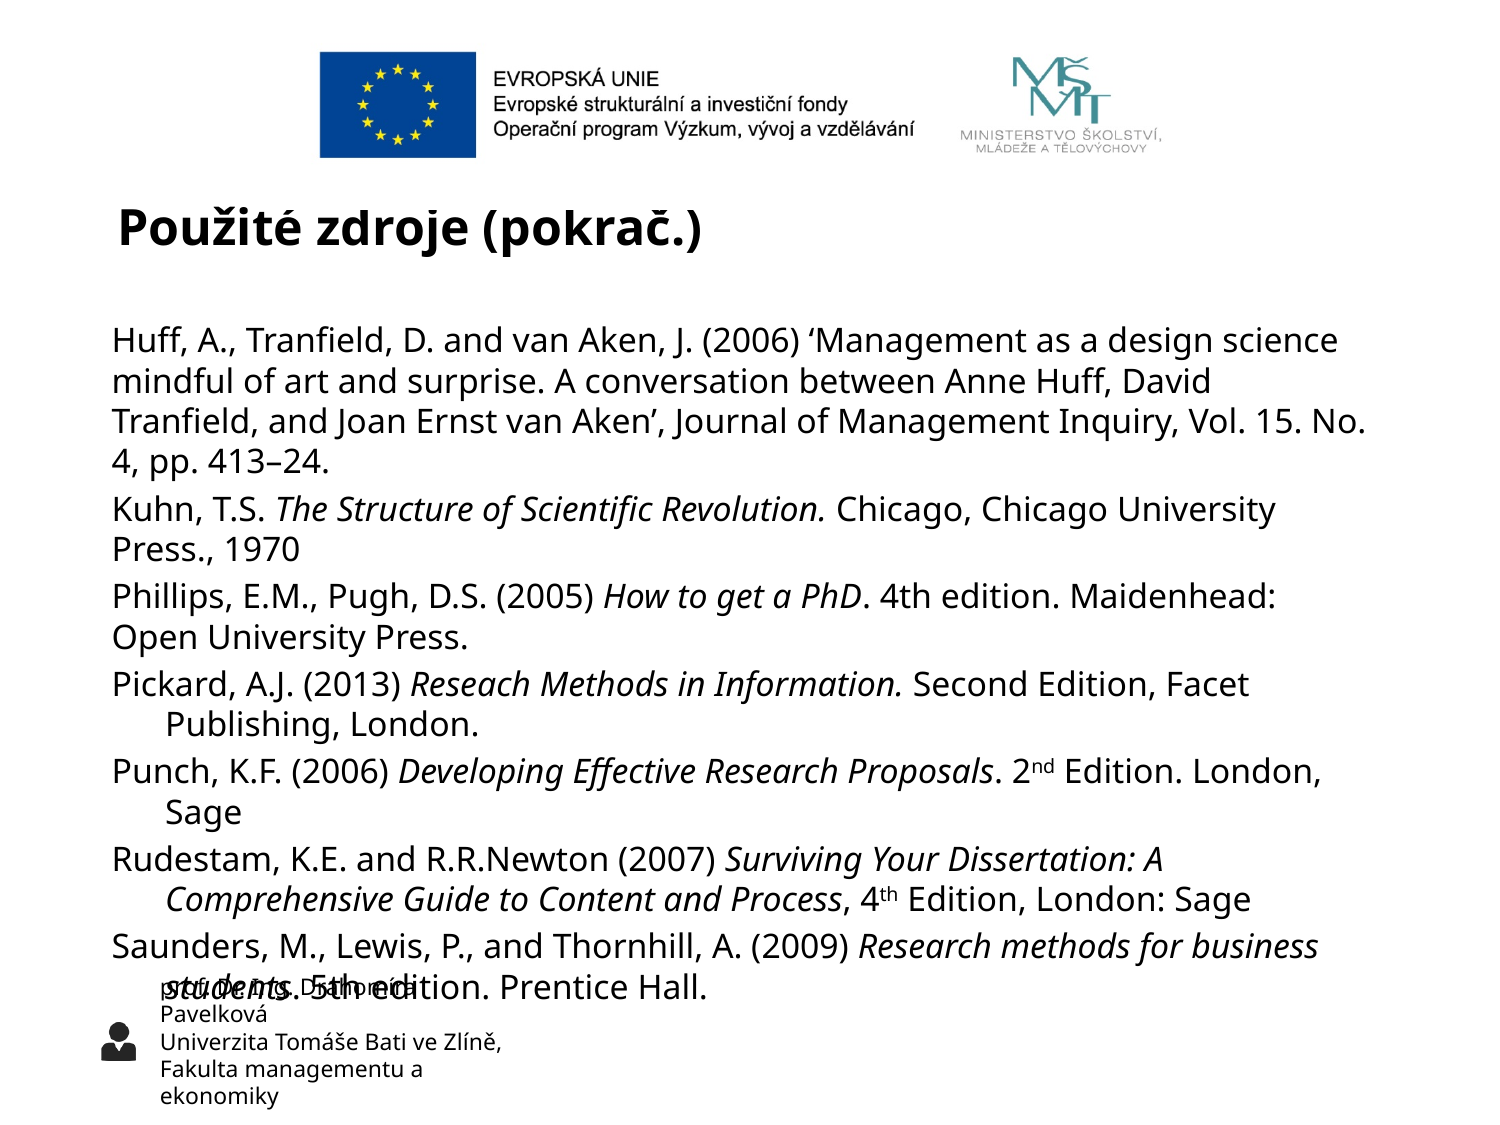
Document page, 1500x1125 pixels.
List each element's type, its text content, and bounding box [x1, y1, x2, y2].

picture [101, 1021, 136, 1062]
picture [267, 0, 1213, 210]
title Použité zdroje (pokrač.) [101, 184, 1425, 268]
list Huff, A., Tranfield, D. and van Aken, J. (2006) ‘Management as a design science mindful of art and surprise. A conversation between Anne Huff, David Tranfield, and Joan Ernst van Aken’, Journal of Management Inquiry, Vol. 15. No. 4, pp. 413–24. Kuhn, T.S. The Structure of Scientific Revolution. Chicago, Chicago University Press., 1970 Phillips, E.M., Pugh, D.S. (2005) How to get a PhD. 4th edition. Maidenhead: Open University Press. Pickard, A.J. (2013) Reseach Methods in Information. Second Edition, Facet Publishing, London. Punch, K.F. (2006) Developing Effective Research Proposals. 2nd Edition. London, Sage Rudestam, K.E. and R.R.Newton (2007) Surviving Your Dissertation: A Comprehensive Guide to Content and Process, 4th Edition, London: Sage Saunders, M., Lewis, P., and Thornhill, A. (2009) Research methods for business students. 5th edition. Prentice Hall. [96, 267, 1384, 1014]
footer prof. Dr. Ing. Drahomíra Pavelková Univerzita Tomáše Bati ve Zlíně, Fakulta managementu a ekonomiky [145, 999, 526, 1083]
